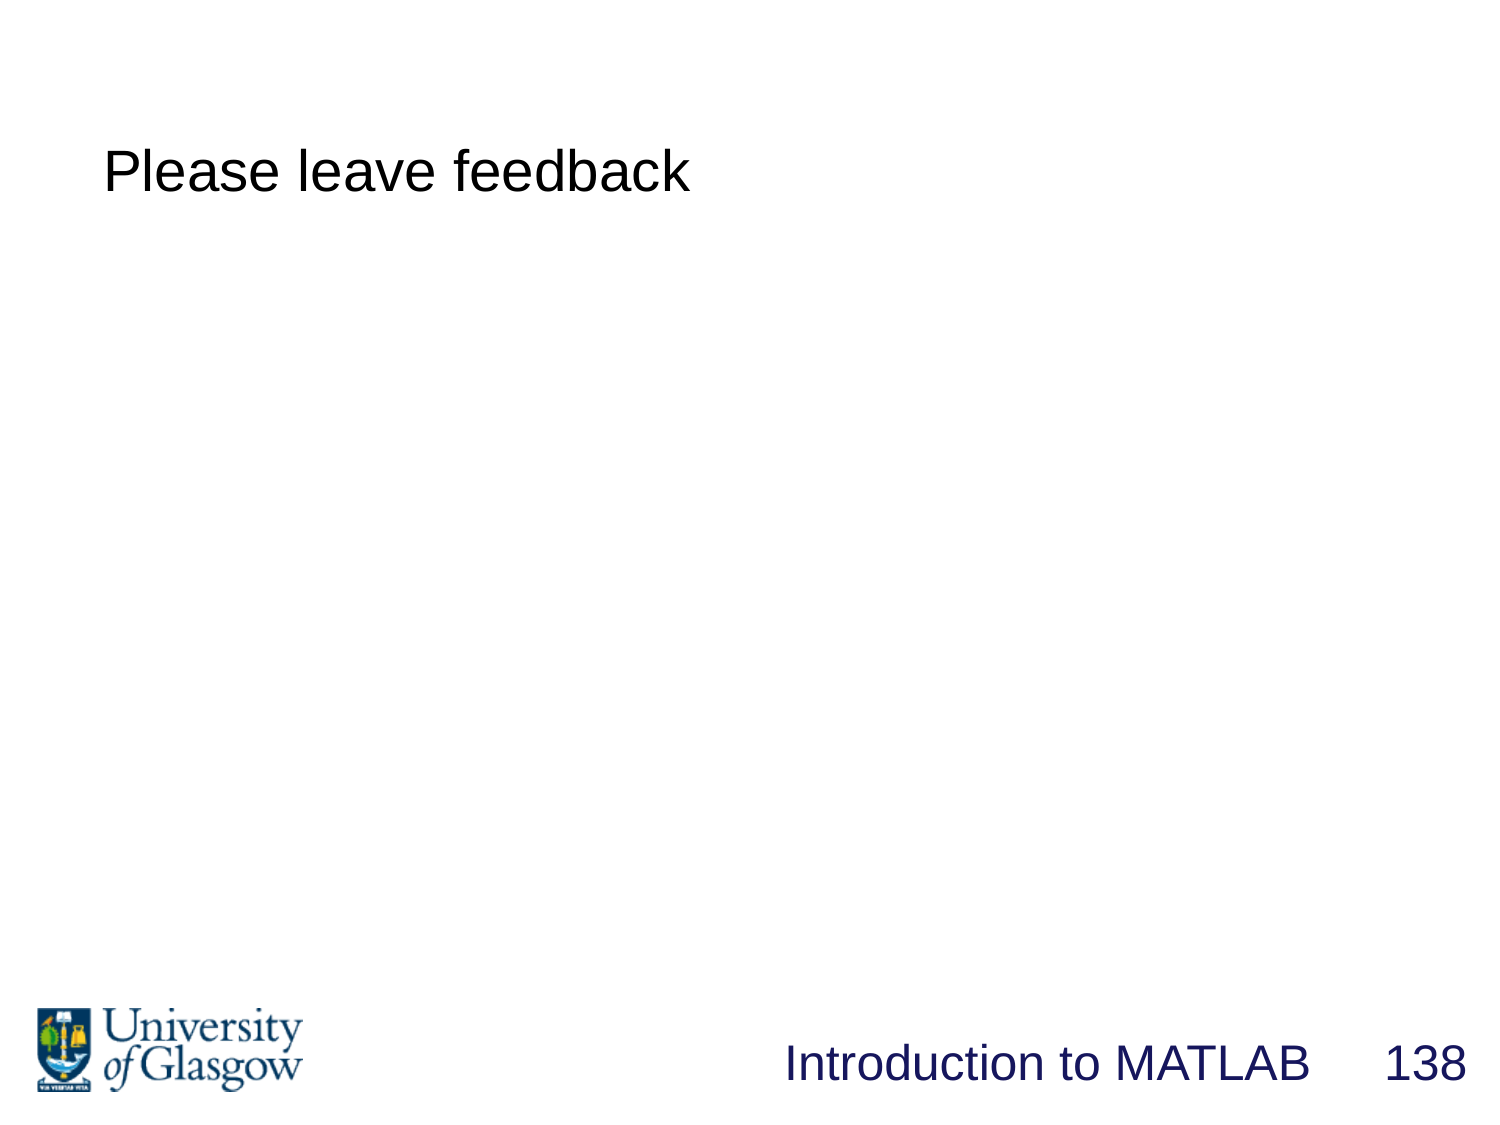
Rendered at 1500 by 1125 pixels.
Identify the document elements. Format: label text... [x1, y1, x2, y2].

text_box Please leave feedback [88, 125, 1439, 868]
picture [37, 1008, 303, 1092]
